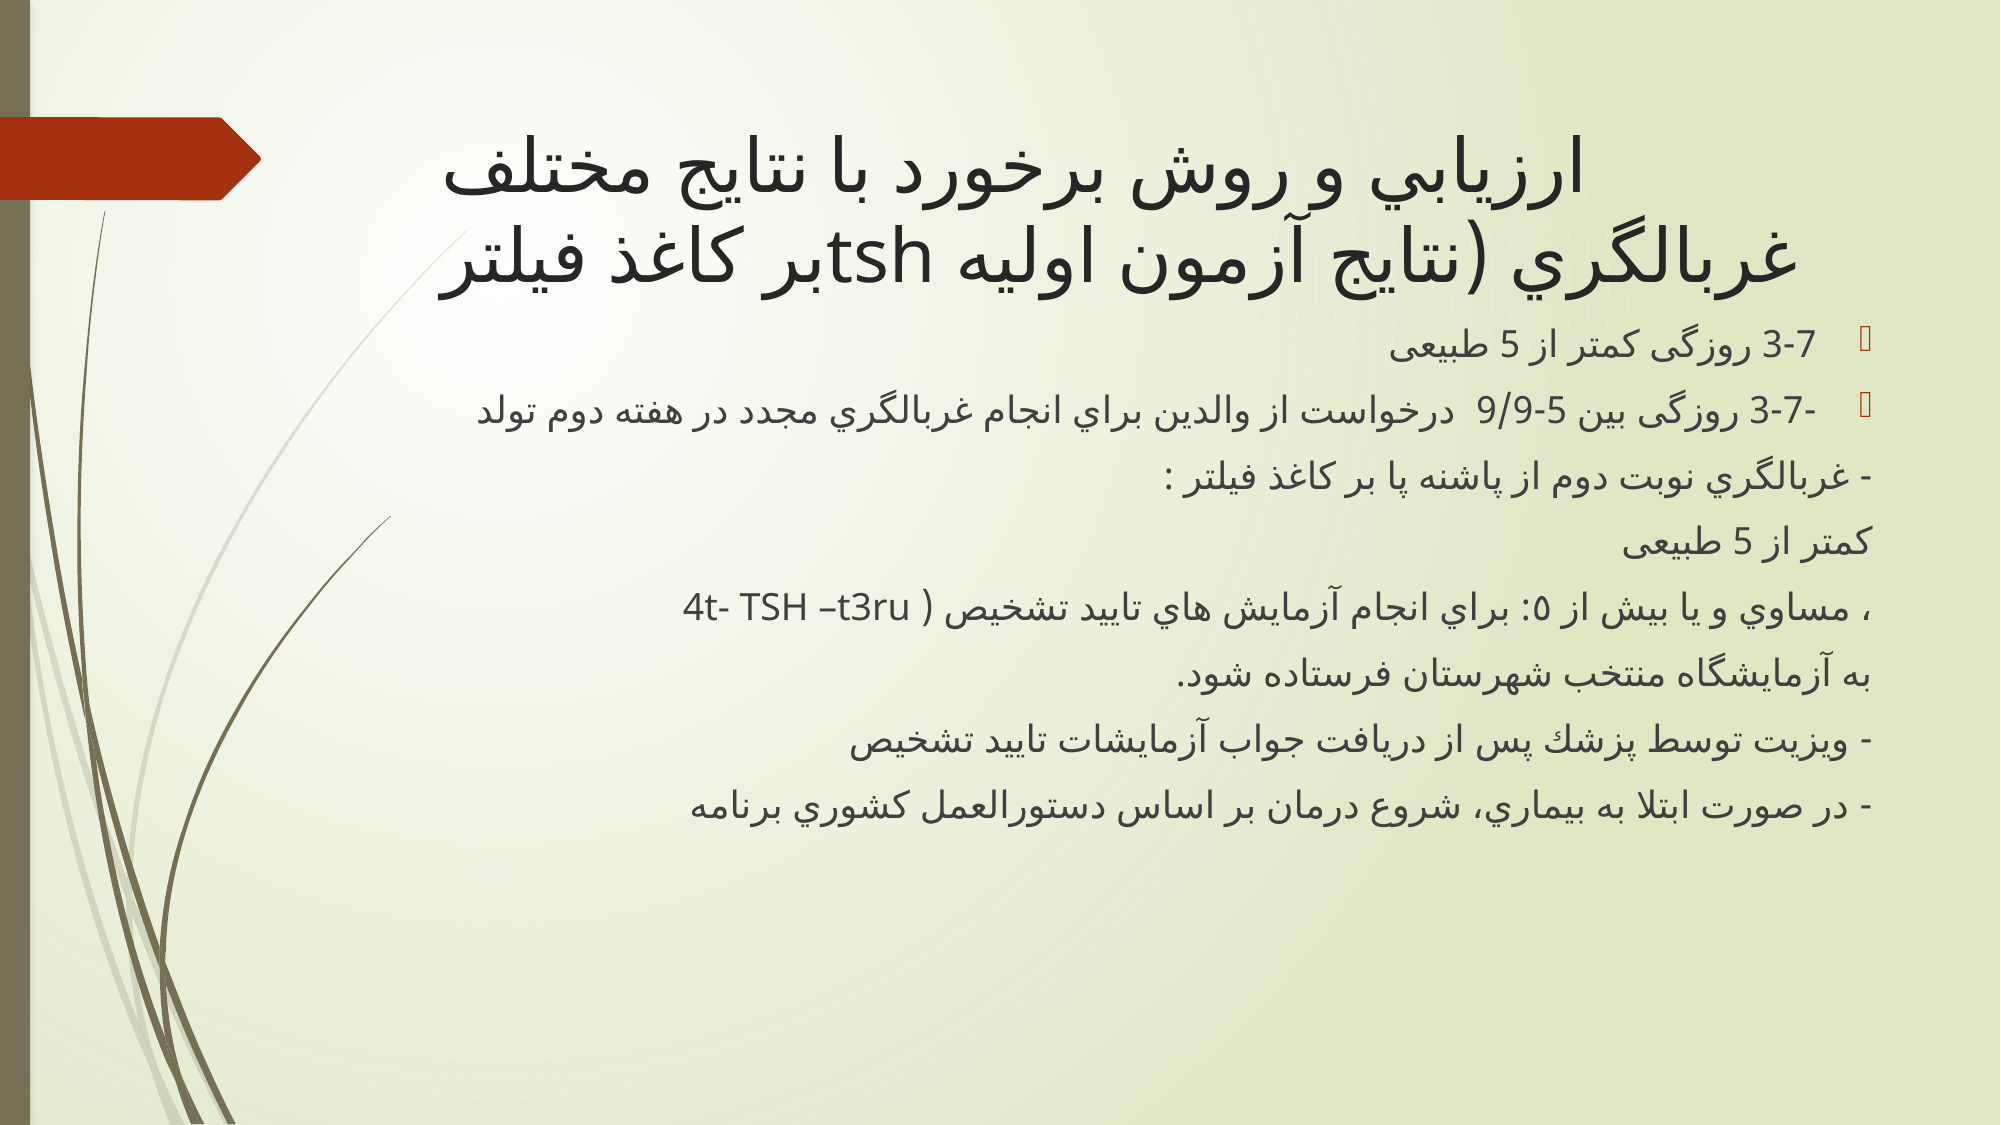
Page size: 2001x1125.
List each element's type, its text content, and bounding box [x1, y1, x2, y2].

list 3-7 روزگی کمتر از 5 طبیعی -3-7 روزگی بین 5-9/9 درخواست از والدين براي انجام غربالگري مجدد در هفته دوم تولد - غربالگري نوبت دوم از پاشنه پا بر كاغذ فيلتر : کمتر از 5 طبیعی ، مساوي و يا بيش از ٥: براي انجام آزمايش هاي تاييد تشخيص ( 4t- TSH –t3ru به آزمايشگاه منتخب شهرستان فرستاده شود. - ويزيت توسط پزشك پس از دريافت جواب آزمايشات تاييد تشخيص - در صورت ابتلا به بيماري، شروع درمان بر اساس دستورالعمل كشوري برنامه [250, 312, 1888, 1125]
title ارزيابي و روش برخورد با نتايج مختلف غربالگري (نتايج آزمون اوليه tshبر كاغذ فيلتر [425, 109, 1888, 312]
